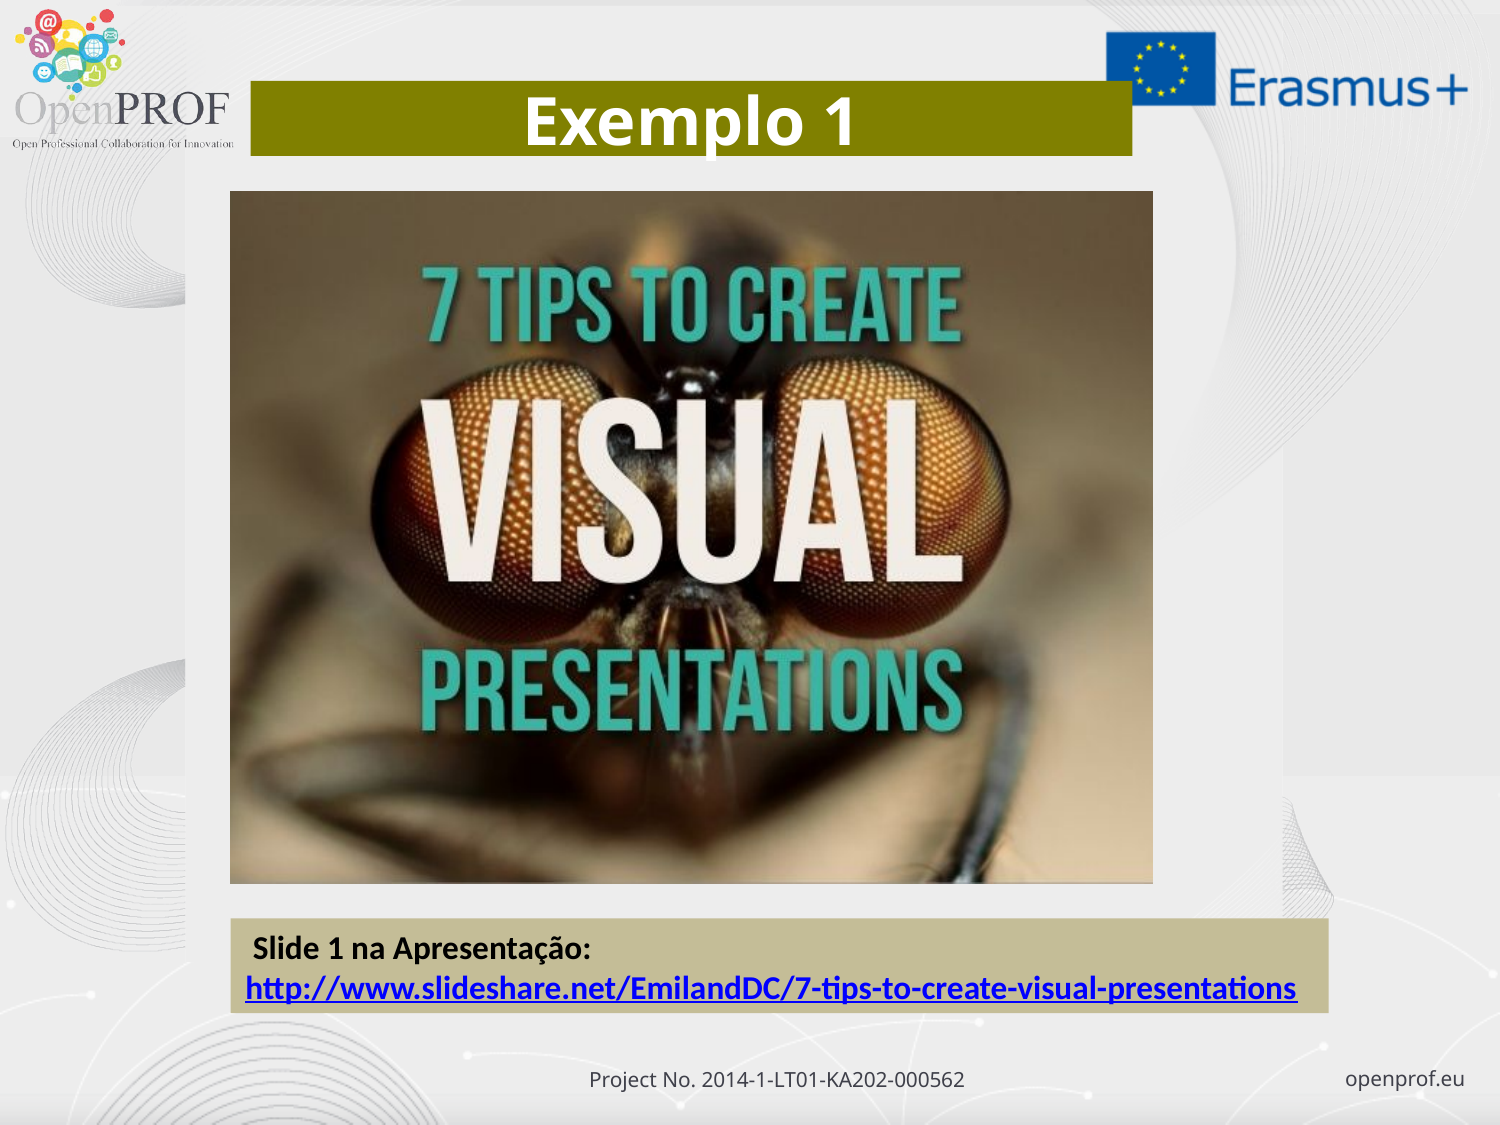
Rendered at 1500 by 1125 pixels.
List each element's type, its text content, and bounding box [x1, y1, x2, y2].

text_box Slide 1 na Apresentação: http://www.slideshare.net/EmilandDC/7-tips-to-create-visual-presentations [230, 918, 1329, 1014]
title Exemplo 1 [250, 80, 1133, 156]
picture [0, 0, 1500, 1125]
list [230, 191, 1153, 884]
